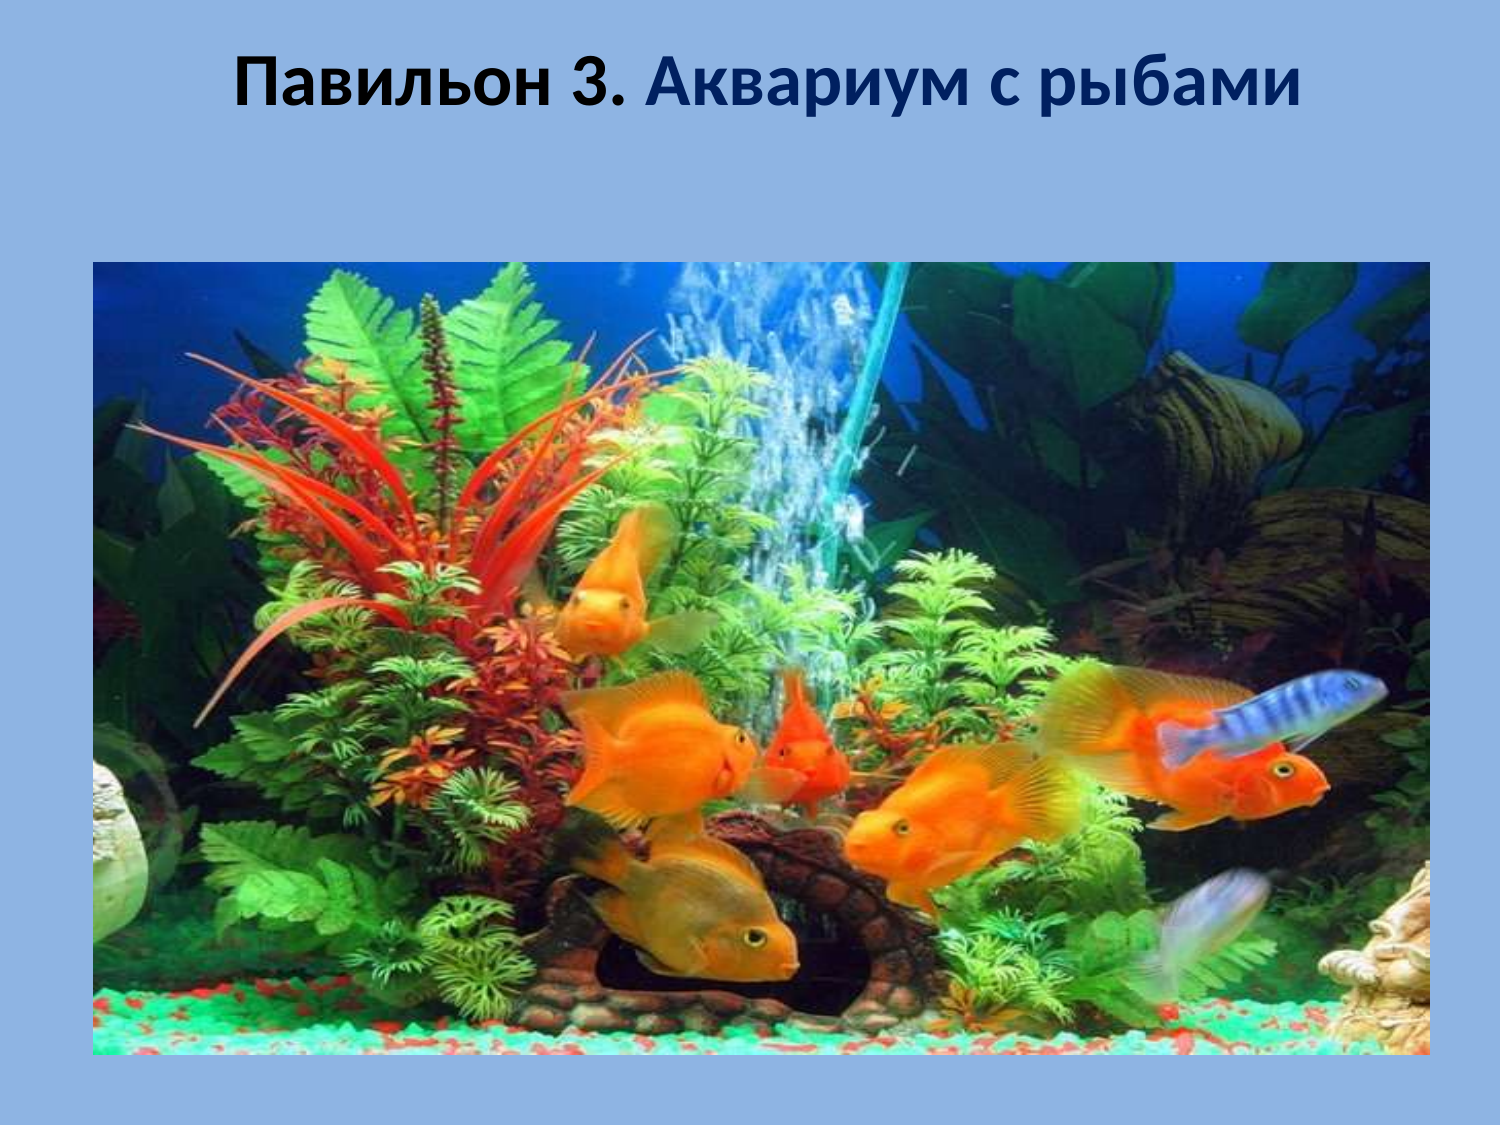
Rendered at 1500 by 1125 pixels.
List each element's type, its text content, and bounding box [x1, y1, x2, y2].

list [93, 262, 1430, 1055]
title Павильон 3. Аквариум с рыбами [93, 0, 1444, 151]
